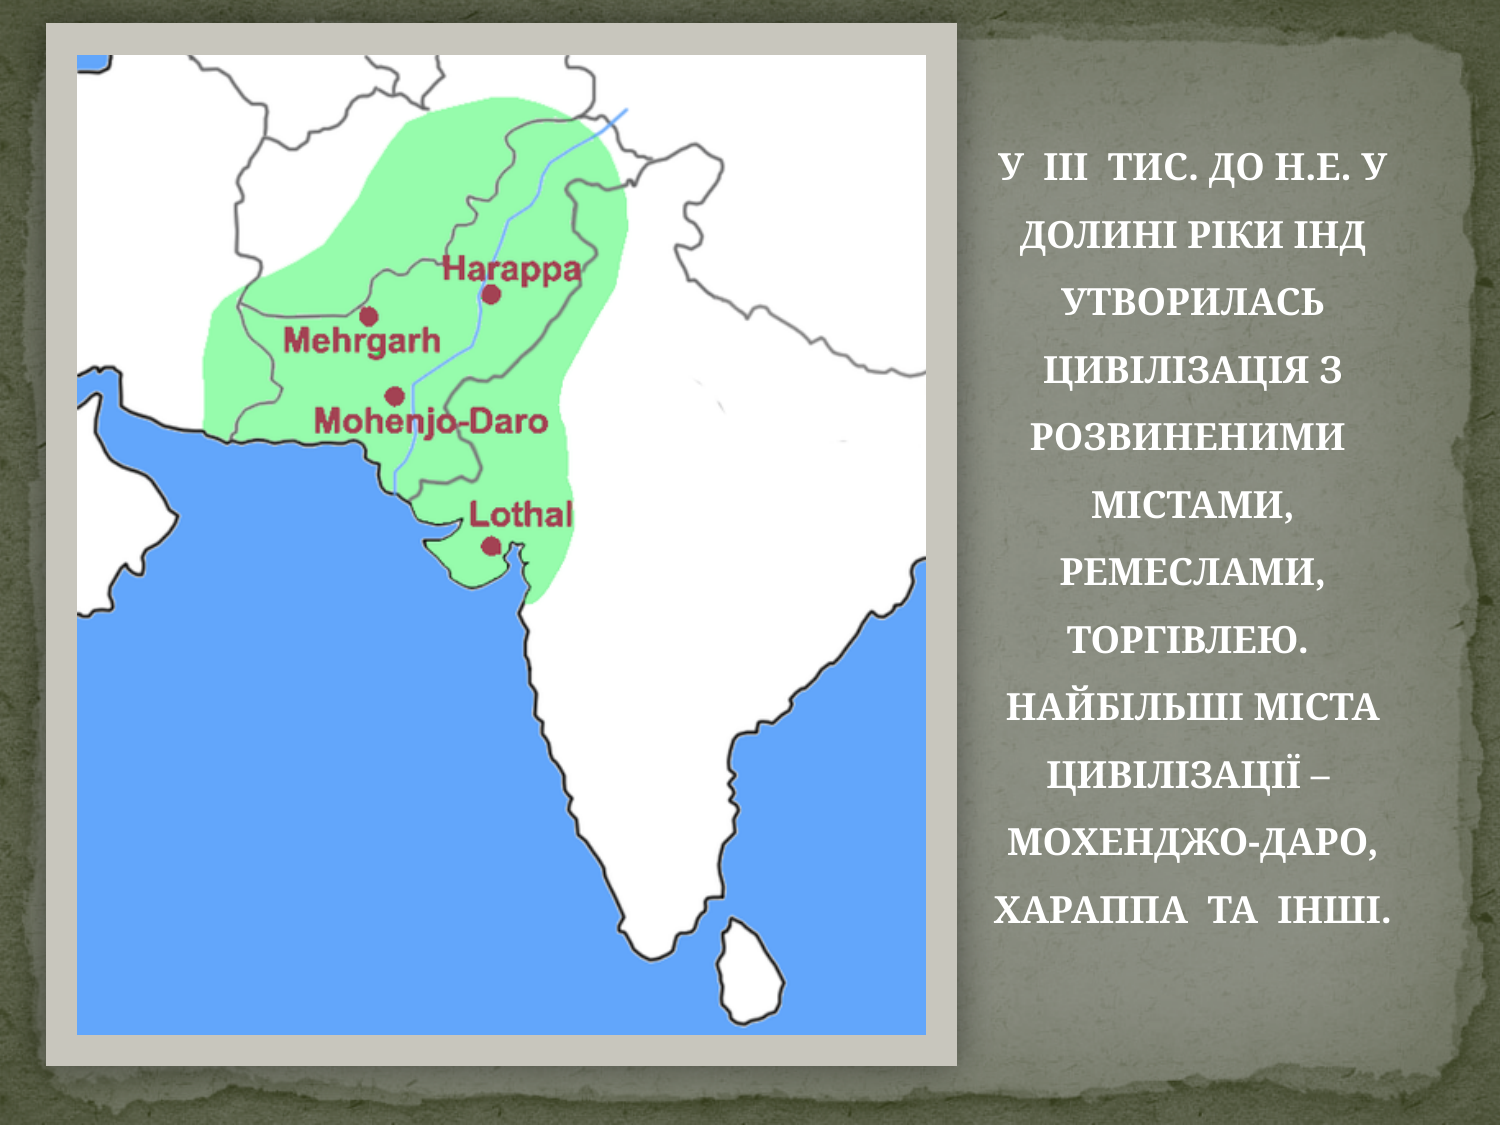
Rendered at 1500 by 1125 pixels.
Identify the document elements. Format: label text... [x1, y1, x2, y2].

text_box У ІІІ ТИС. ДО Н.Е. У ДОЛИНІ РІКИ ІНД УТВОРИЛАСЬ ЦИВІЛІЗАЦІЯ З РОЗВИНЕНИМИ МІСТАМИ, РЕМЕСЛАМИ, ТОРГІВЛЕЮ. НАЙБІЛЬШІ МІСТА ЦИВІЛІЗАЦІЇ – МОХЕНДЖО-ДАРО, ХАРАППА ТА ІНШІ. [939, 113, 1447, 939]
picture [77, 55, 926, 1035]
